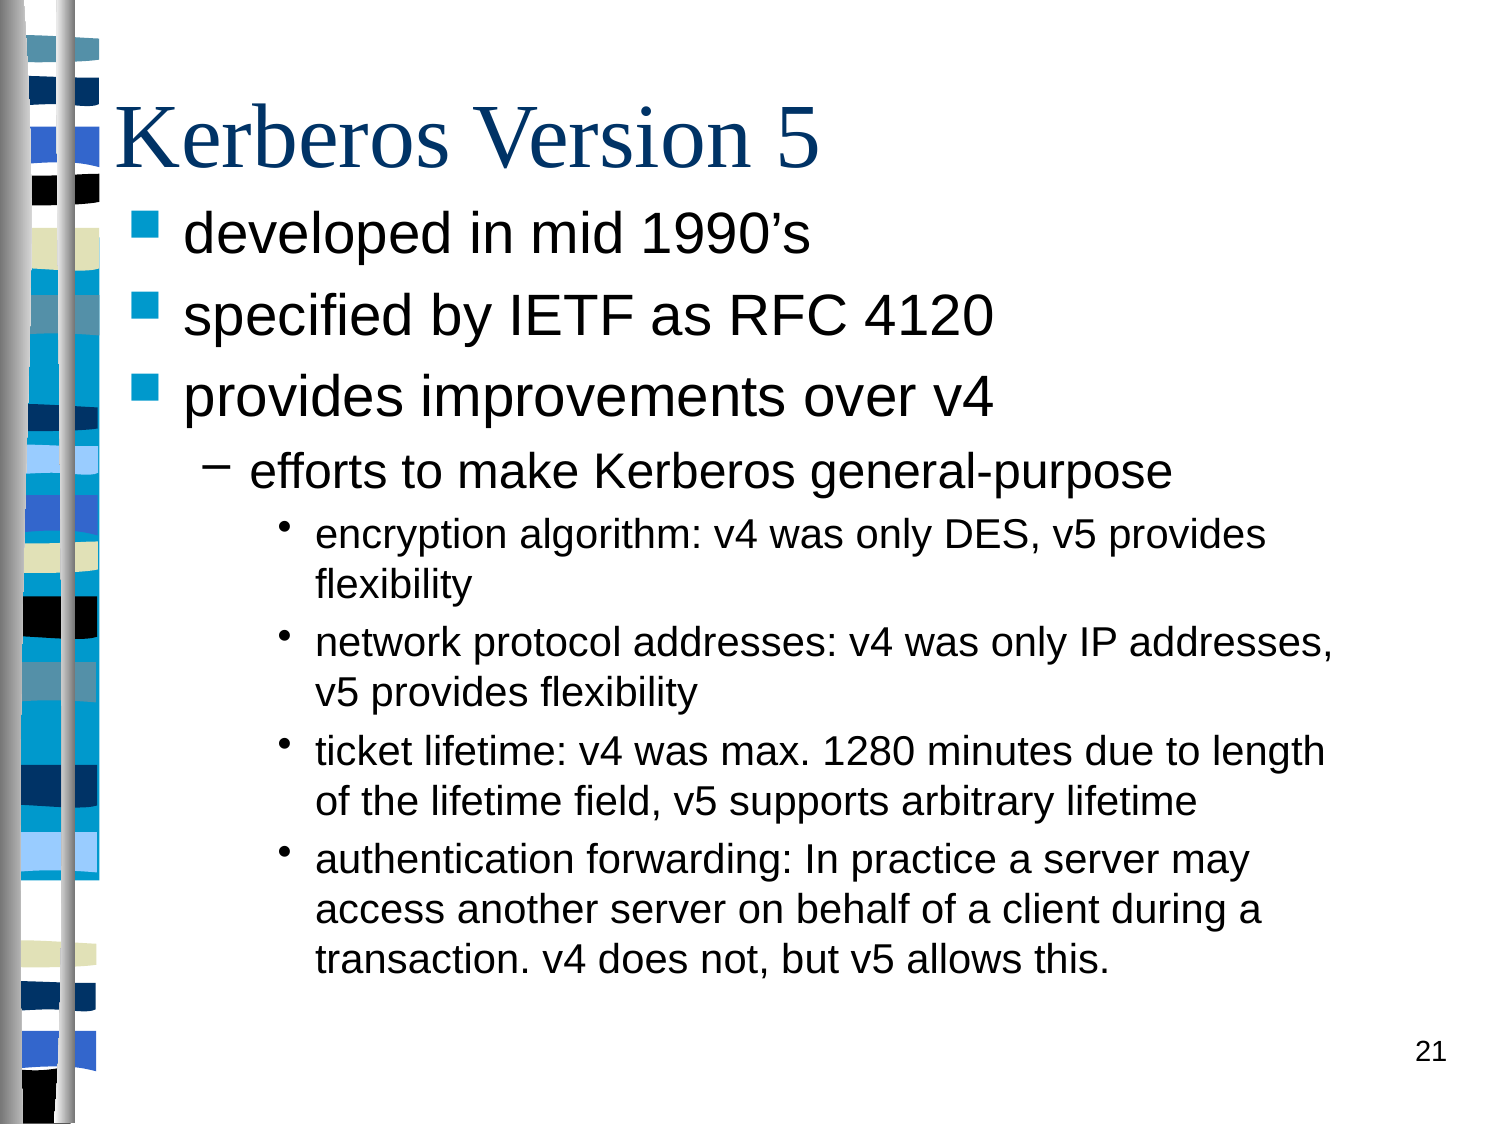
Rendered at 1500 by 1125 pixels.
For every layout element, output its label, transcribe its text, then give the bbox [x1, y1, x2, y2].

title Kerberos Version 5 [99, 75, 1375, 188]
slide_number 21 [1149, 1024, 1463, 1101]
list developed in mid 1990’s specified by IETF as RFC 4120 provides improvements over v4 efforts to make Kerberos general-purpose encryption algorithm: v4 was only DES, v5 provides flexibility network protocol addresses: v4 was only IP addresses, v5 provides flexibility ticket lifetime: v4 was max. 1280 minutes due to length of the lifetime field, v5 supports arbitrary lifetime authentication forwarding: In practice a server may access another server on behalf of a client during a transaction. v4 does not, but v5 allows this. [112, 187, 1388, 1038]
